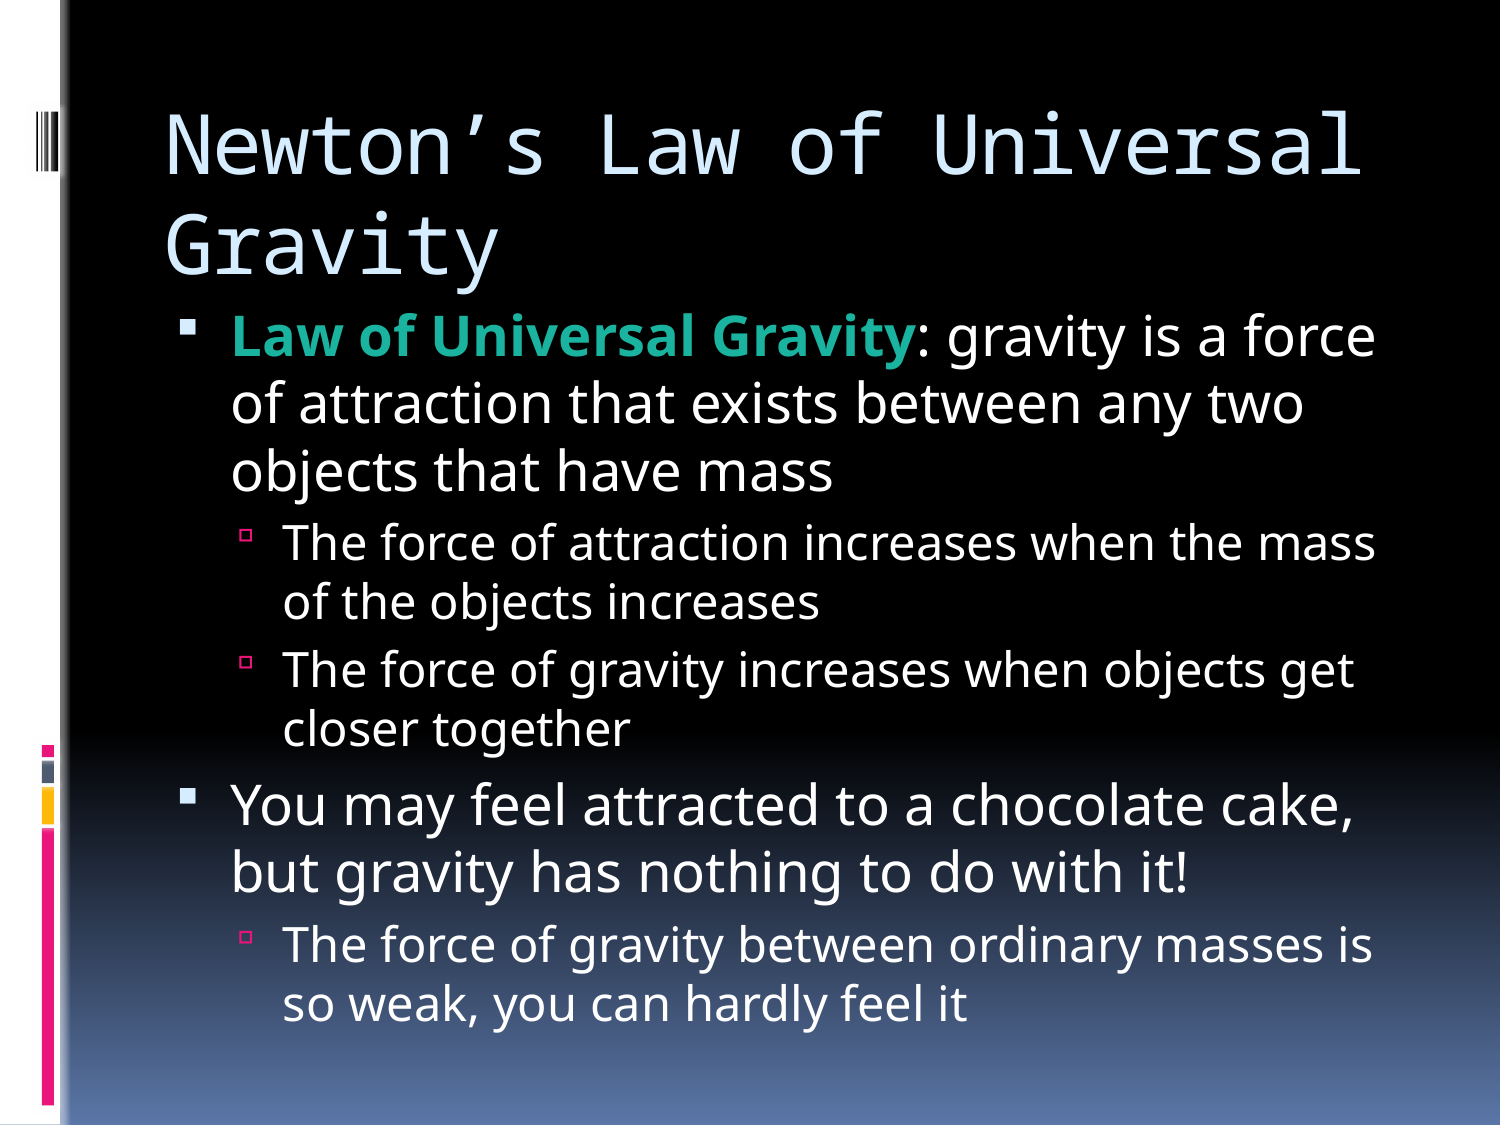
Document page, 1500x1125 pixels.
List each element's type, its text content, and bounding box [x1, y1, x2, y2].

title Newton’s Law of Universal Gravity [150, 83, 1425, 234]
list Law of Universal Gravity: gravity is a force of attraction that exists between any two objects that have mass The force of attraction increases when the mass of the objects increases The force of gravity increases when objects get closer together You may feel attracted to a chocolate cake, but gravity has nothing to do with it! The force of gravity between ordinary masses is so weak, you can hardly feel it [150, 292, 1425, 1043]
